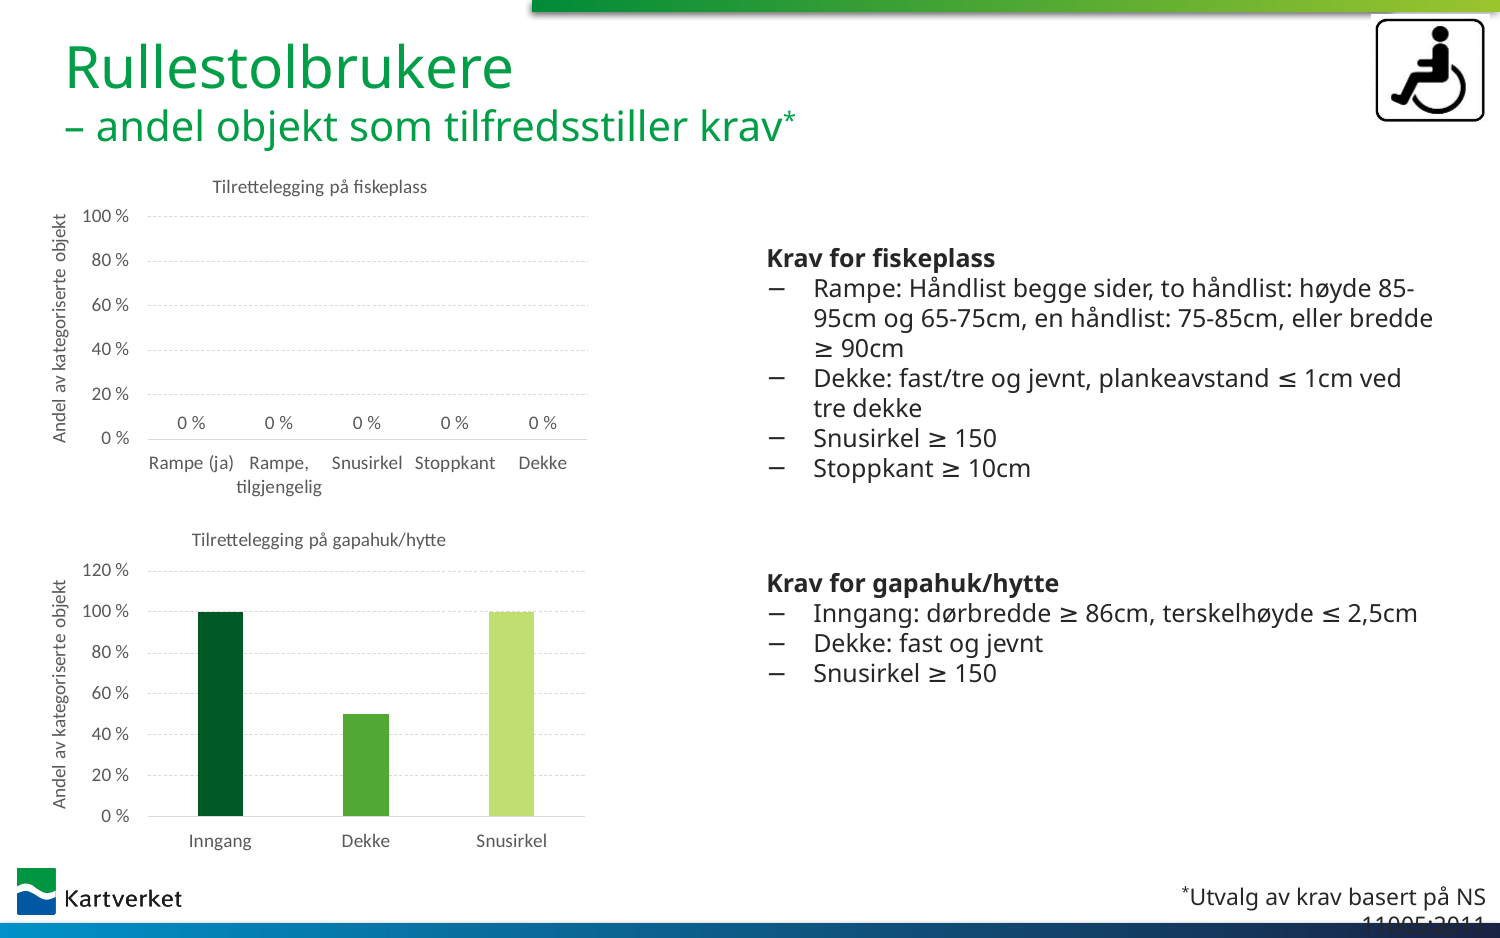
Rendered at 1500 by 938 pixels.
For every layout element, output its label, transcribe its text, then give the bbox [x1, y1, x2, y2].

picture [1371, 13, 1491, 127]
text_box Krav for gapahuk/hytte Inngang: dørbredde ≥ 86cm, terskelhøyde ≤ 2,5cm Dekke: fast og jevnt Snusirkel ≥ 150 [751, 560, 1452, 695]
text_box *Utvalg av krav basert på NS 11005:2011 [1068, 873, 1500, 938]
picture [41, 166, 598, 505]
text_box Krav for fiskeplass Rampe: Håndlist begge sider, to håndlist: høyde 85-95cm og 65-75cm, en håndlist: 75-85cm, eller bredde ≥ 90cm Dekke: fast/tre og jevnt, plankeavstand ≤ 1cm ved tre dekke Snusirkel ≥ 150 Stoppkant ≥ 10cm [751, 235, 1452, 490]
picture [41, 520, 596, 859]
text_box Rullestolbrukere – andel objekt som tilfredsstiller krav* [49, 29, 1431, 158]
